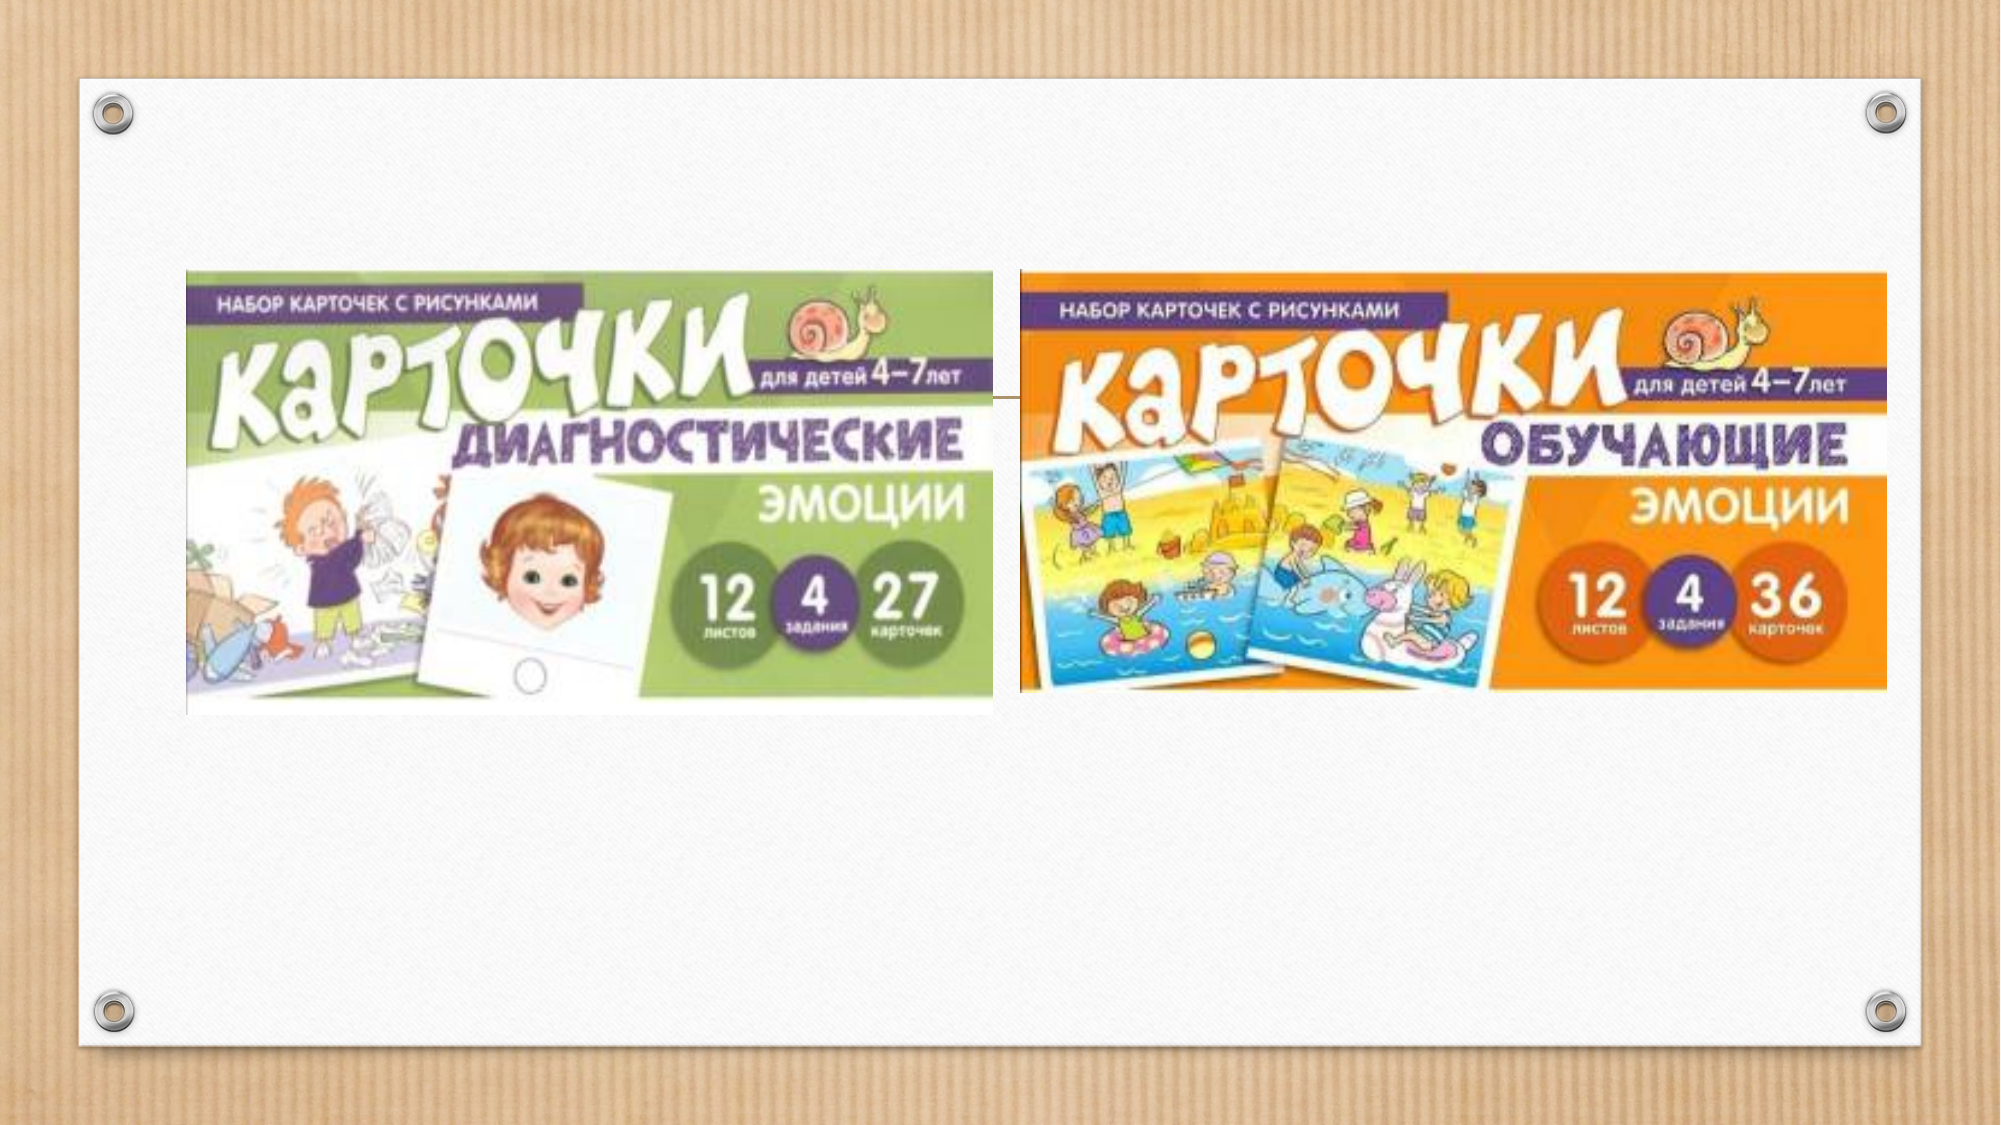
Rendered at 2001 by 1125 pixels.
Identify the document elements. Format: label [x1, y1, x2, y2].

list [1019, 268, 1887, 693]
picture [0, 0, 2001, 1125]
